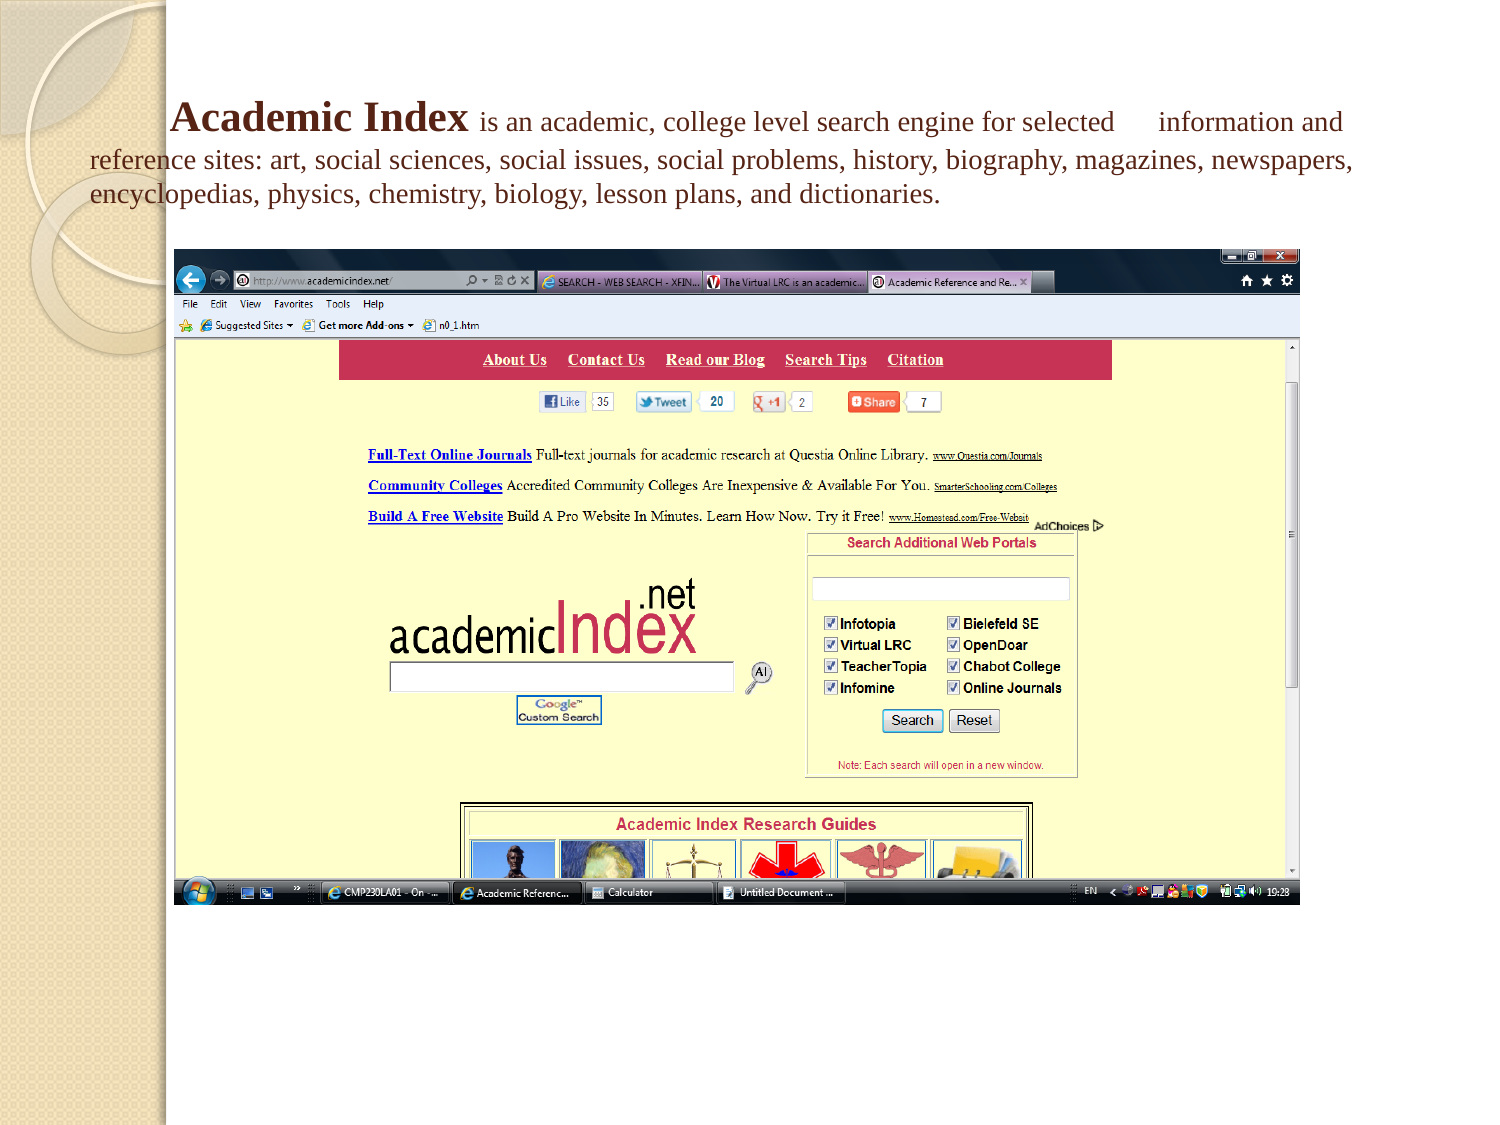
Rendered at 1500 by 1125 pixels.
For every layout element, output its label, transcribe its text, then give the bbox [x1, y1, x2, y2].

picture [174, 249, 1301, 905]
title Academic Index is an academic, college level search engine for selected information and reference sites: art, social sciences, social issues, social problems, history, biography, magazines, newspapers, encyclopedias, physics, chemistry, biology, lesson plans, and dictionaries. [75, 45, 1425, 288]
